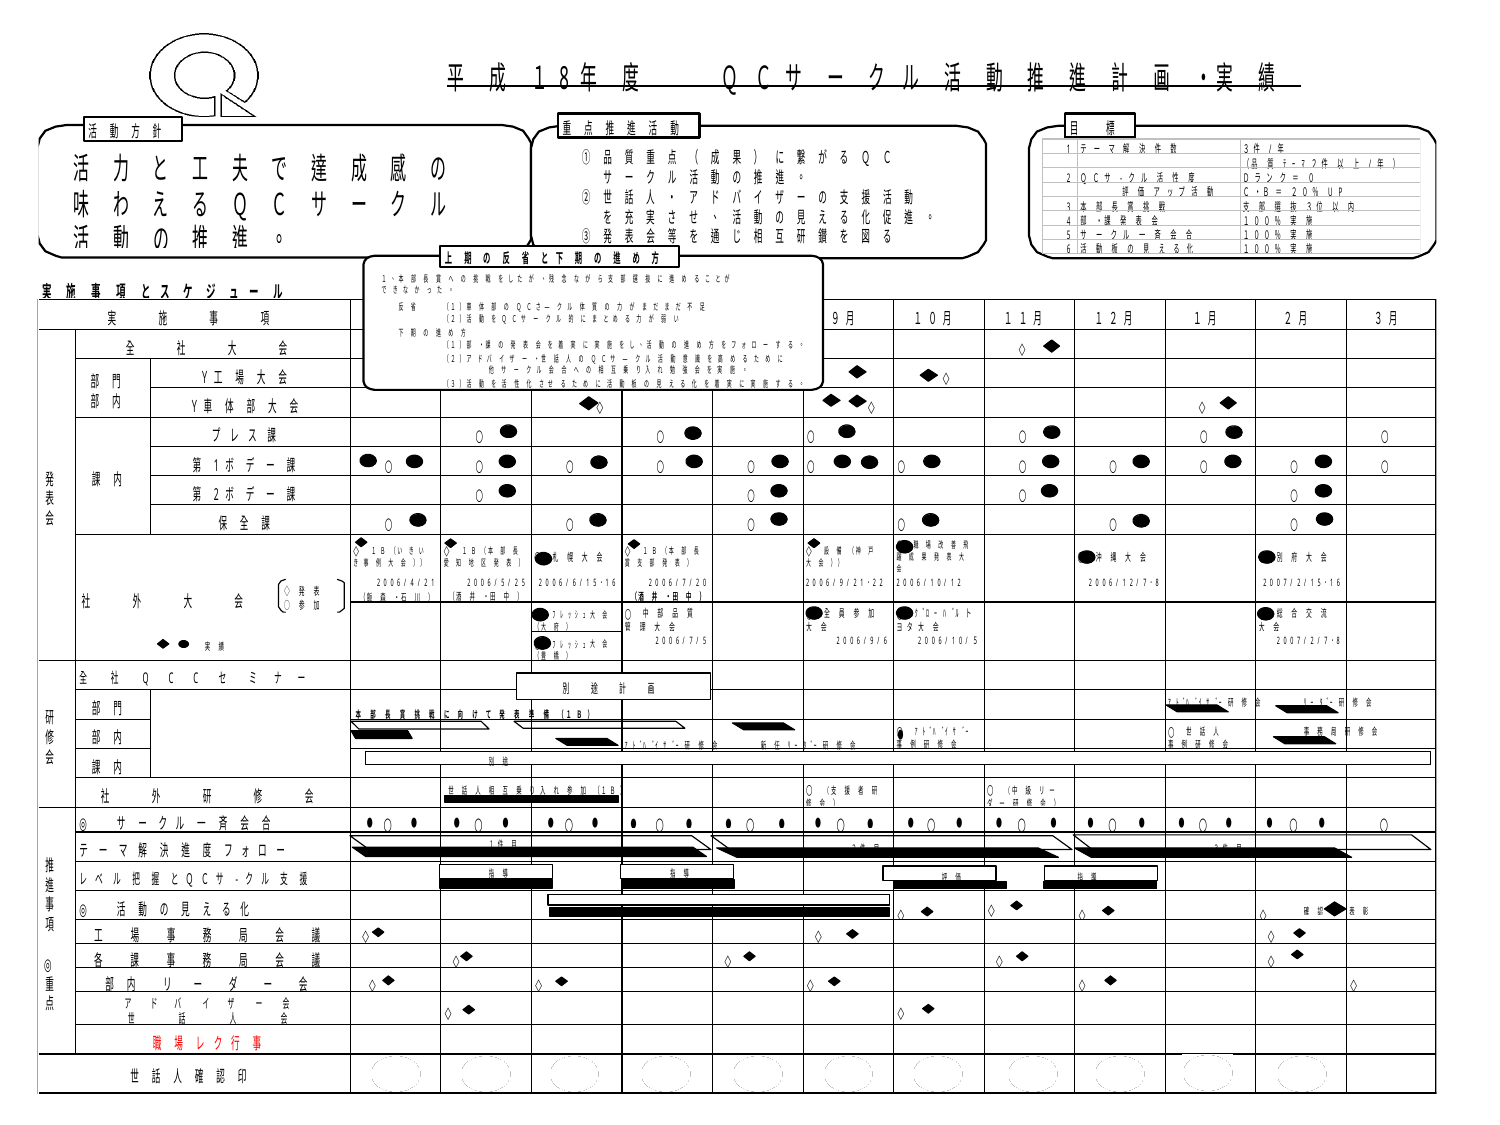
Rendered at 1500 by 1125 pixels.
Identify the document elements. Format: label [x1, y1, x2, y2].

picture [37, 30, 1438, 1094]
